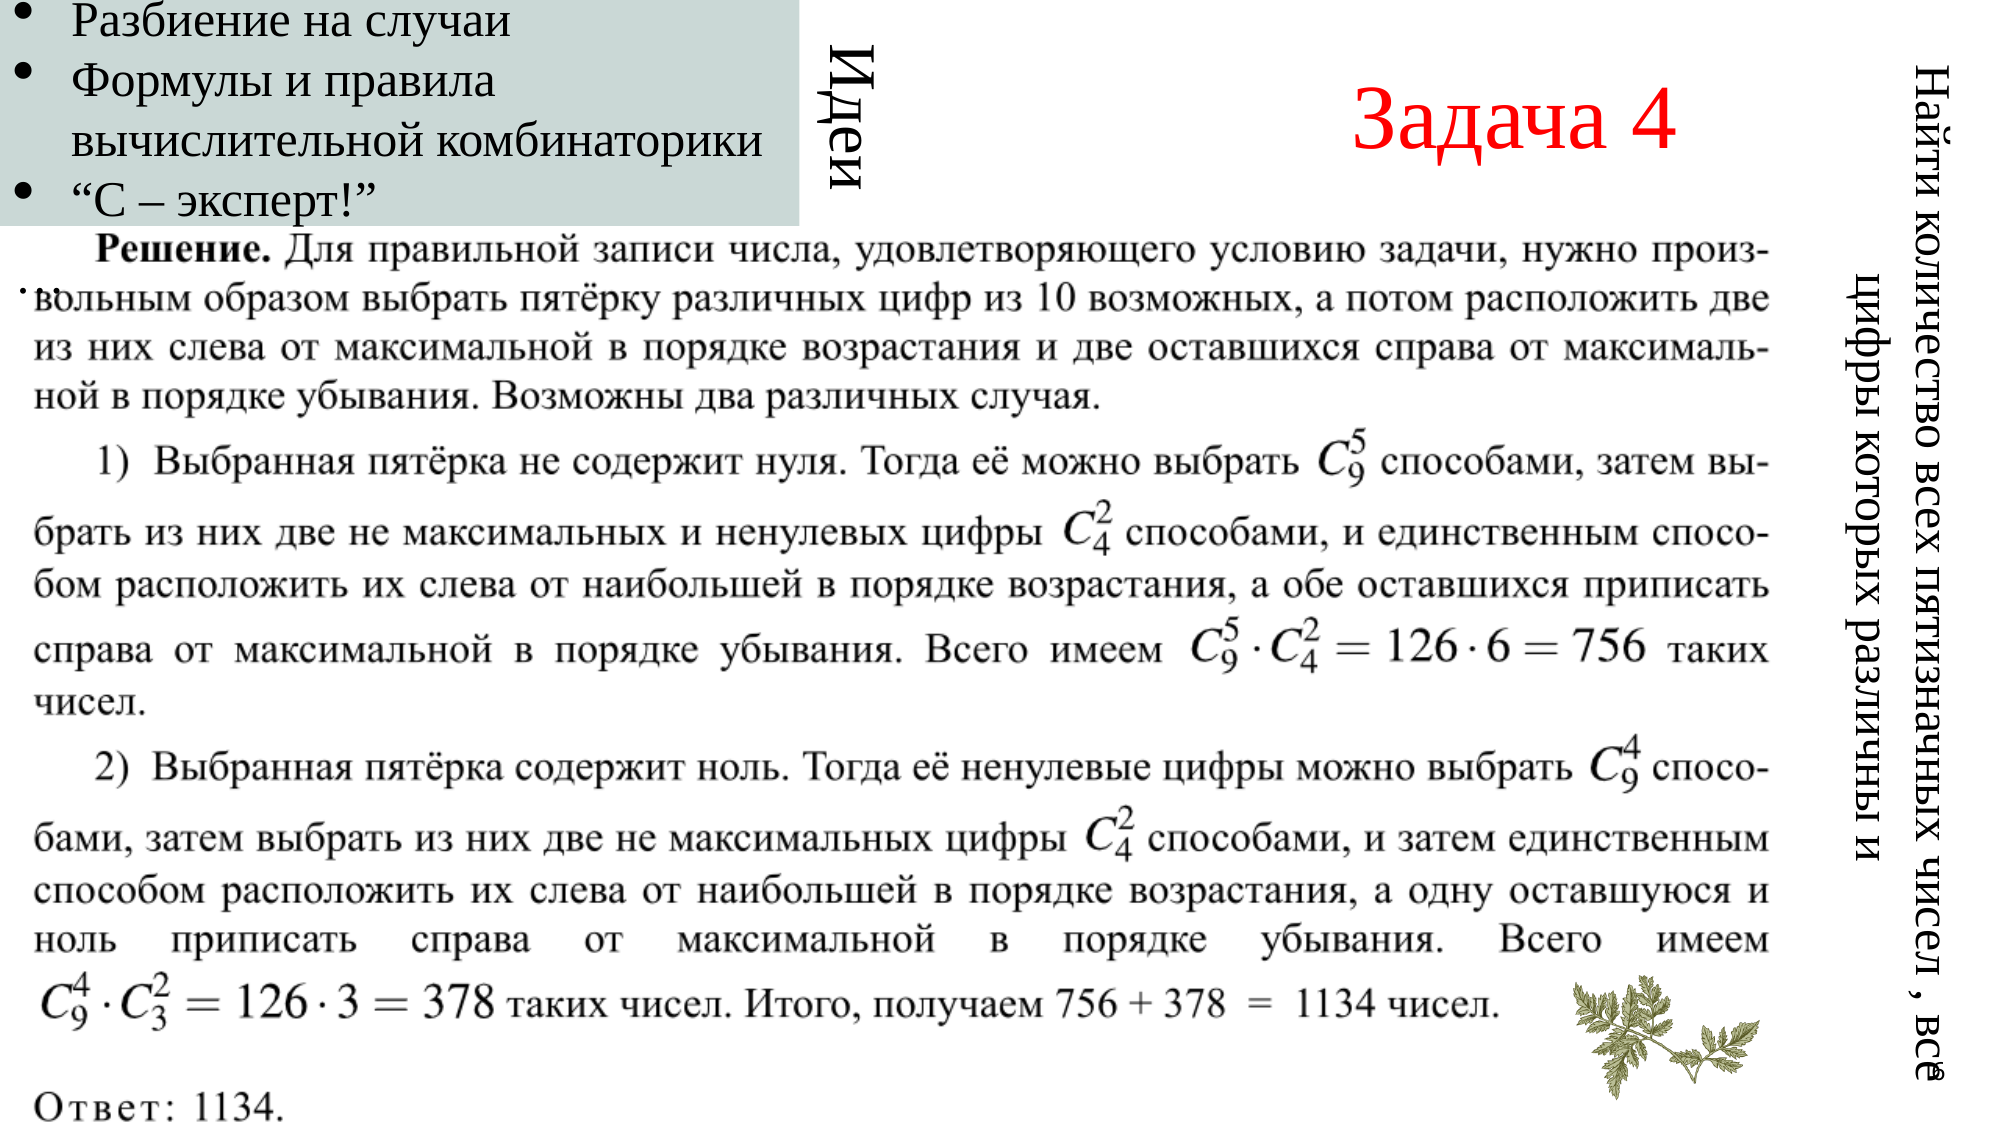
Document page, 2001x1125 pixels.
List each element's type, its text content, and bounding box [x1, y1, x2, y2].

text_box Задача 4 [1336, 49, 1698, 174]
picture [0, 226, 1799, 1125]
list Идеи [815, 0, 903, 226]
slide_number 6 [1799, 1042, 1961, 1103]
text_box Разбиение на случаи Формулы и правила вычислительной комбинаторики “С – эксперт!” … [0, 0, 815, 226]
